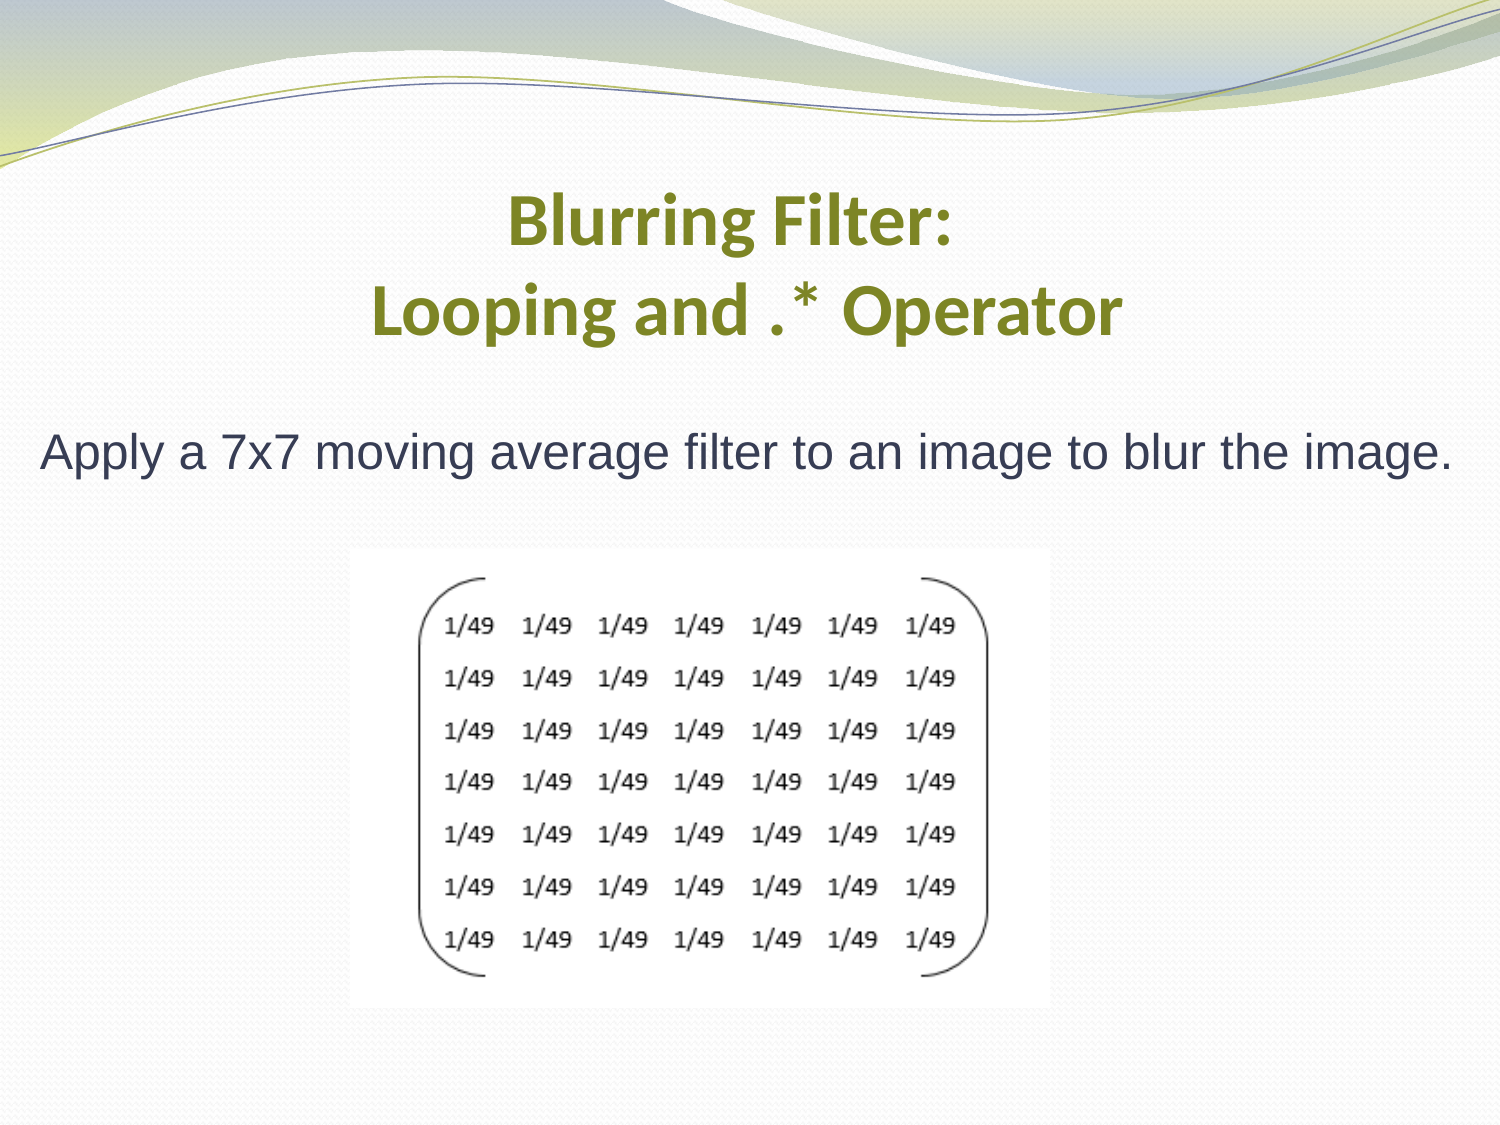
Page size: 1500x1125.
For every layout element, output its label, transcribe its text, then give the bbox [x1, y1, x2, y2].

picture [349, 549, 1051, 1008]
title Blurring Filter: Looping and .* Operator [54, 162, 1442, 350]
text_box Apply a 7x7 moving average filter to an image to blur the image. [25, 412, 1471, 487]
